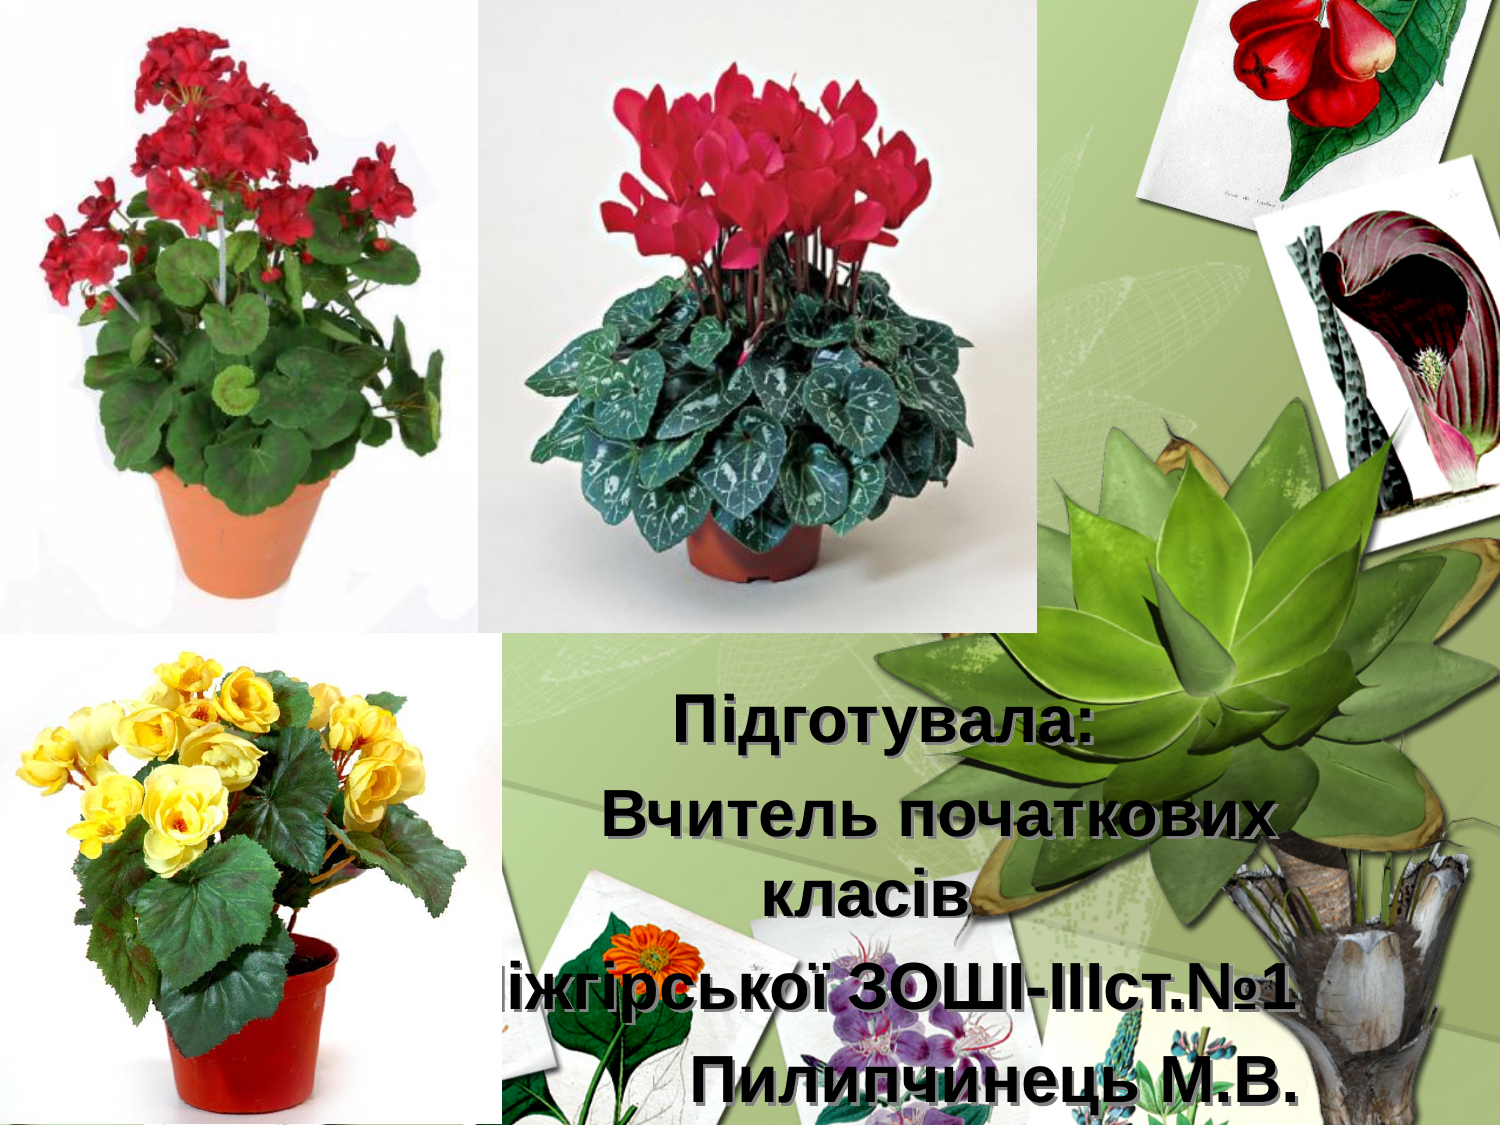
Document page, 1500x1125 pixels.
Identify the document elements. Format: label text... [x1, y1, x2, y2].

subtitle Підготувала: Вчитель початкових класів Міжгірської ЗОШІ-ІІІст.№1 Пилипчинець М.В. [507, 668, 1400, 957]
picture [0, 0, 1500, 1125]
